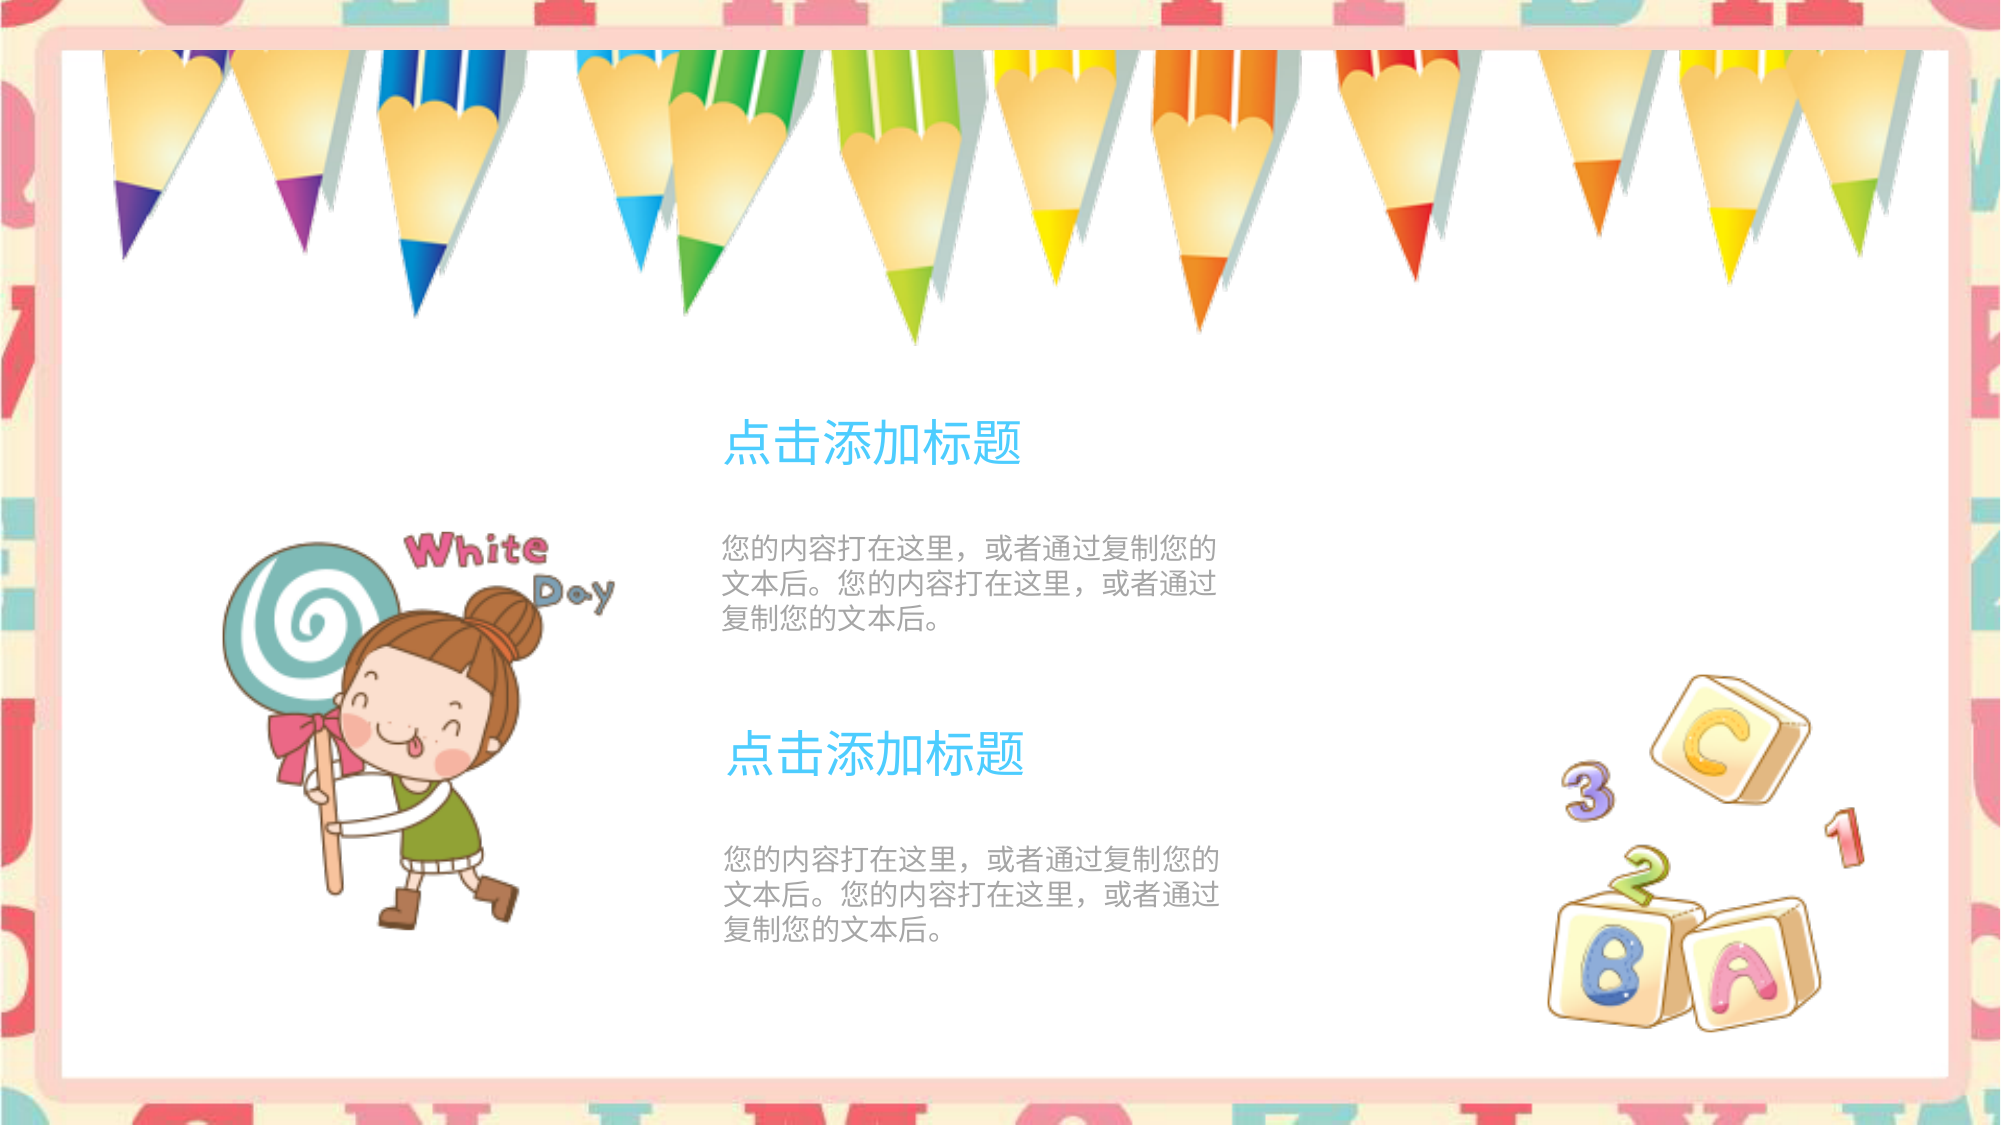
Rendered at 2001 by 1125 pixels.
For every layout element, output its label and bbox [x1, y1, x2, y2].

text_box [708, 715, 1246, 991]
text_box [706, 404, 1244, 680]
picture [0, 0, 2001, 1125]
